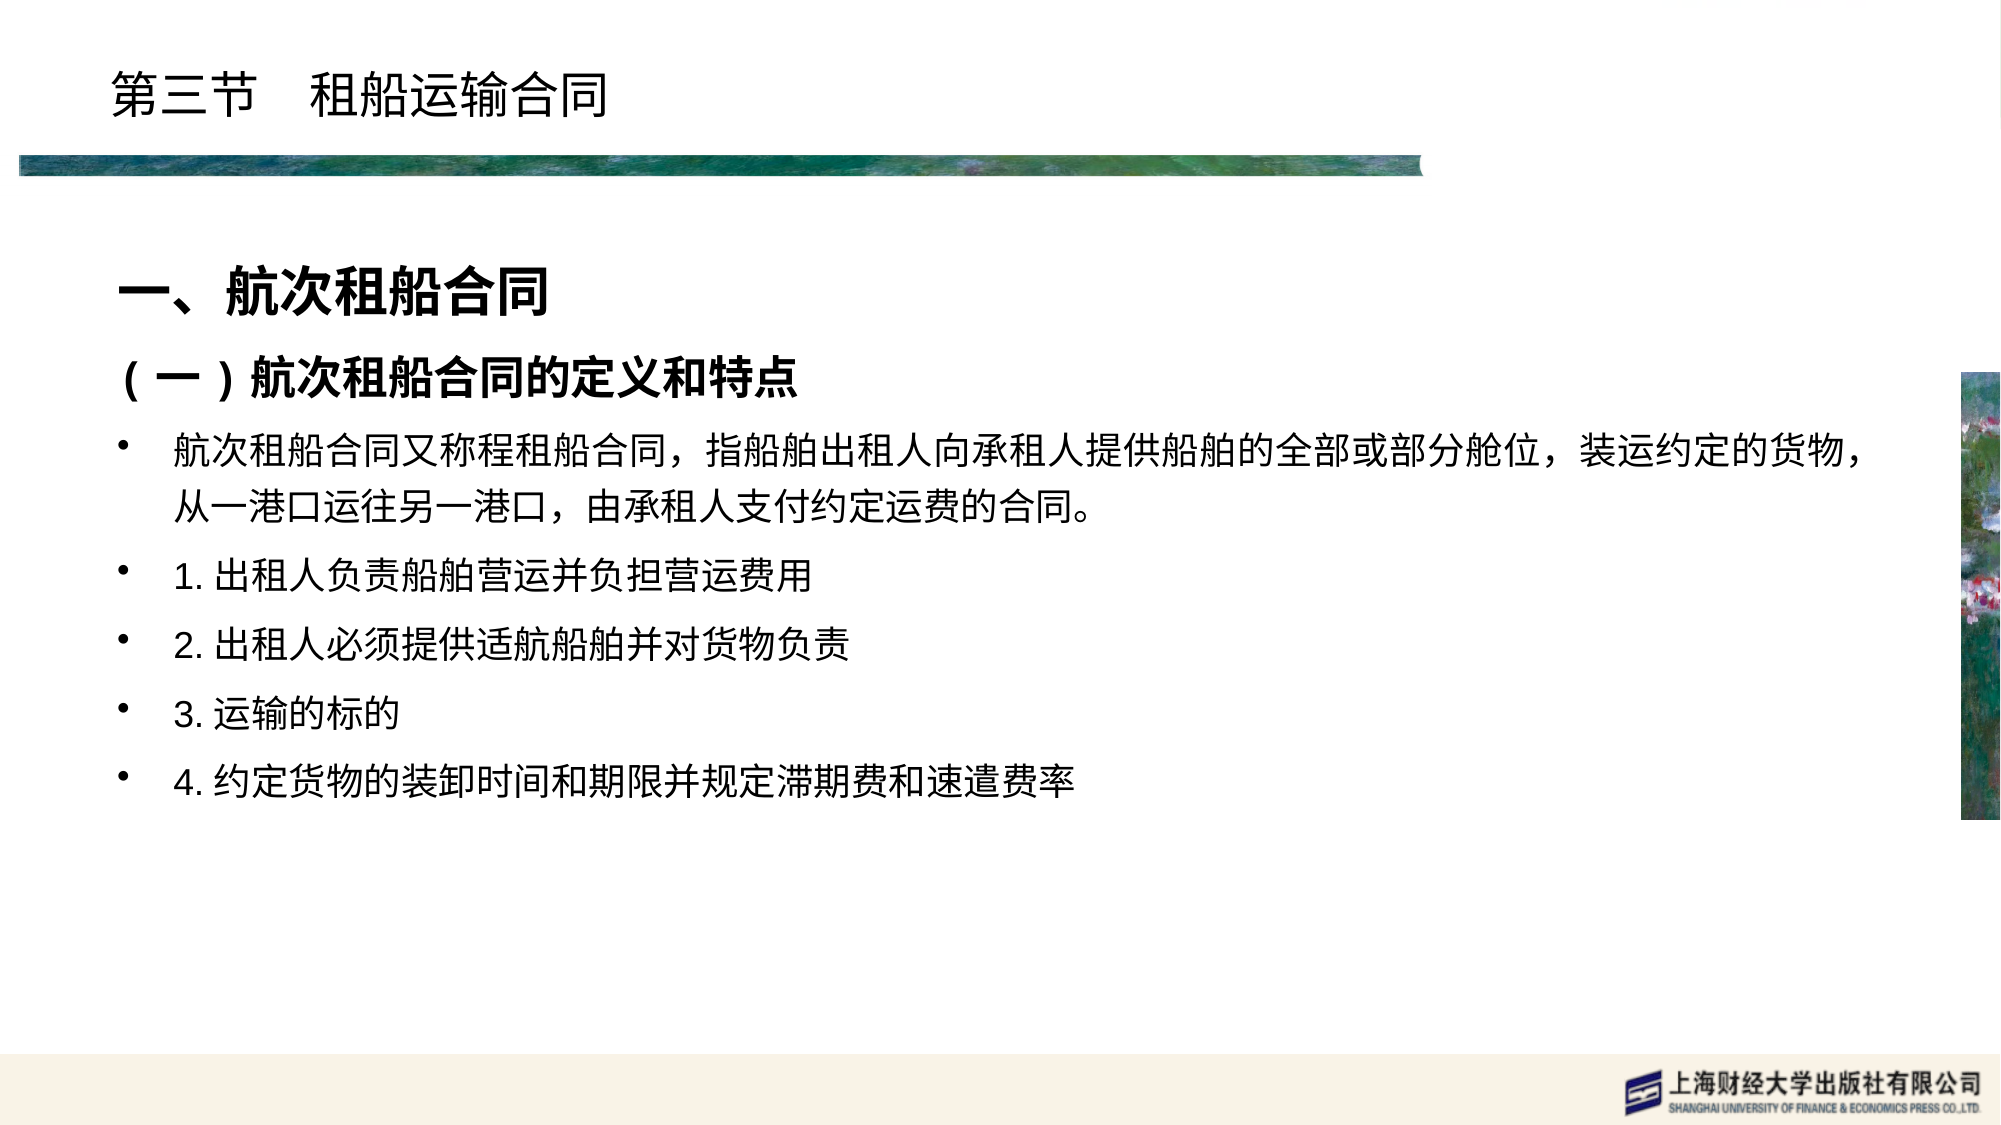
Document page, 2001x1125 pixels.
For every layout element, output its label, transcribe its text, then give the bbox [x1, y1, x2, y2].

list 一、航次租船合同 (一)航次租船合同的定义和特点 航次租船合同又称程租船合同，指船舶出租人向承租人提供船舶的全部或部分舱位，装运约定的货物，从一港口运往另一港口，由承租人支付约定运费的合同。 1.出租人负责船舶营运并负担营运费用 2.出租人必须提供适航船舶并对货物负责 3.运输的标的 4.约定货物的装卸时间和期限并规定滞期费和速遣费率 [102, 233, 1898, 1032]
title 第三节 租船运输合同 [94, 42, 1451, 146]
picture [0, 0, 2001, 1125]
